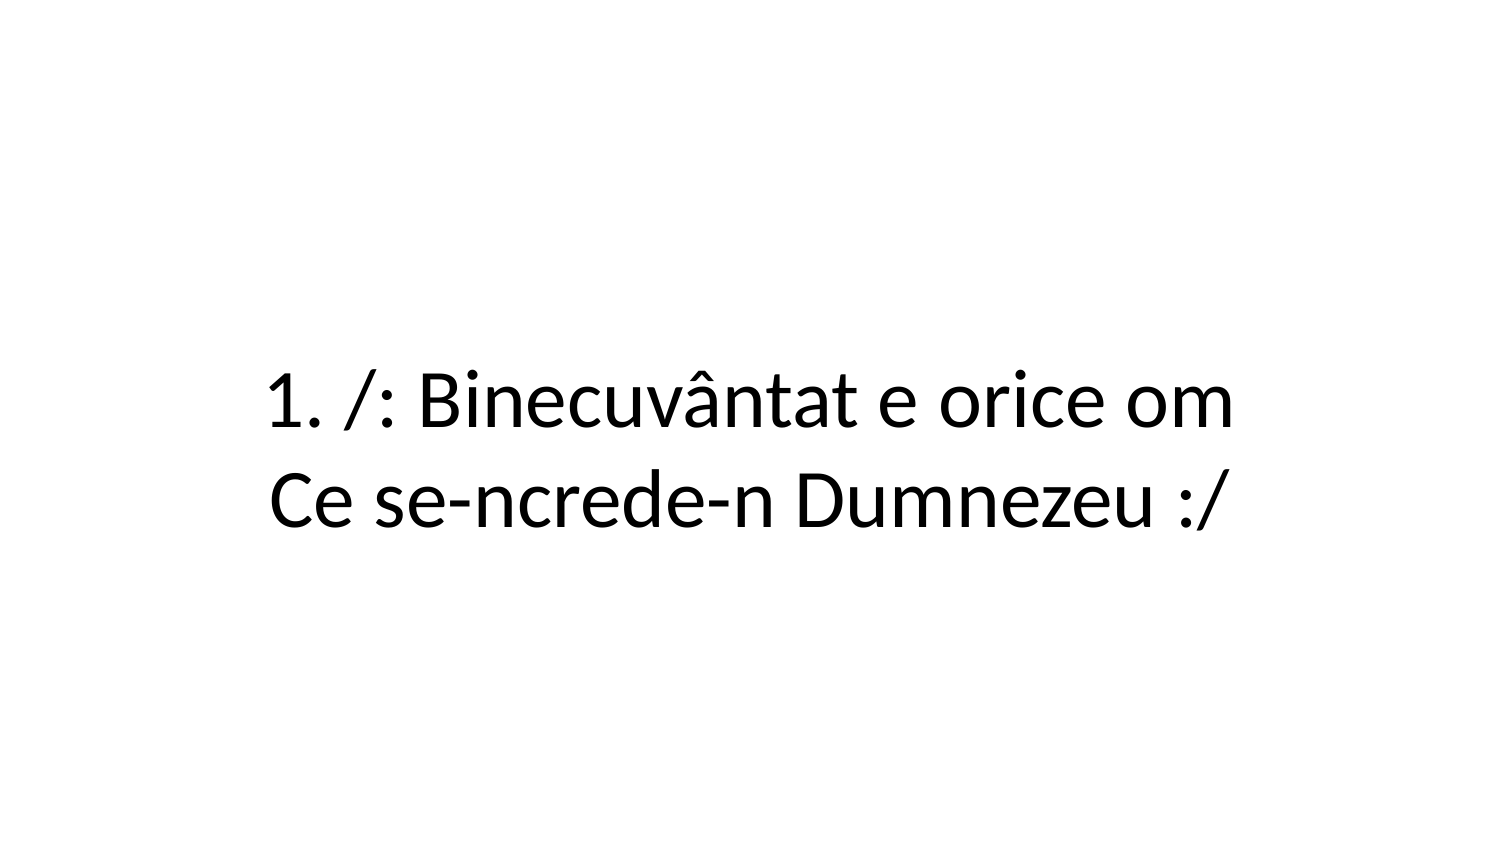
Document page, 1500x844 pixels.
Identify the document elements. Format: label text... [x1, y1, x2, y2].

text_box 1. /: Binecuvântat e orice om Ce se-ncrede-n Dumnezeu :/ [248, 292, 1252, 552]
